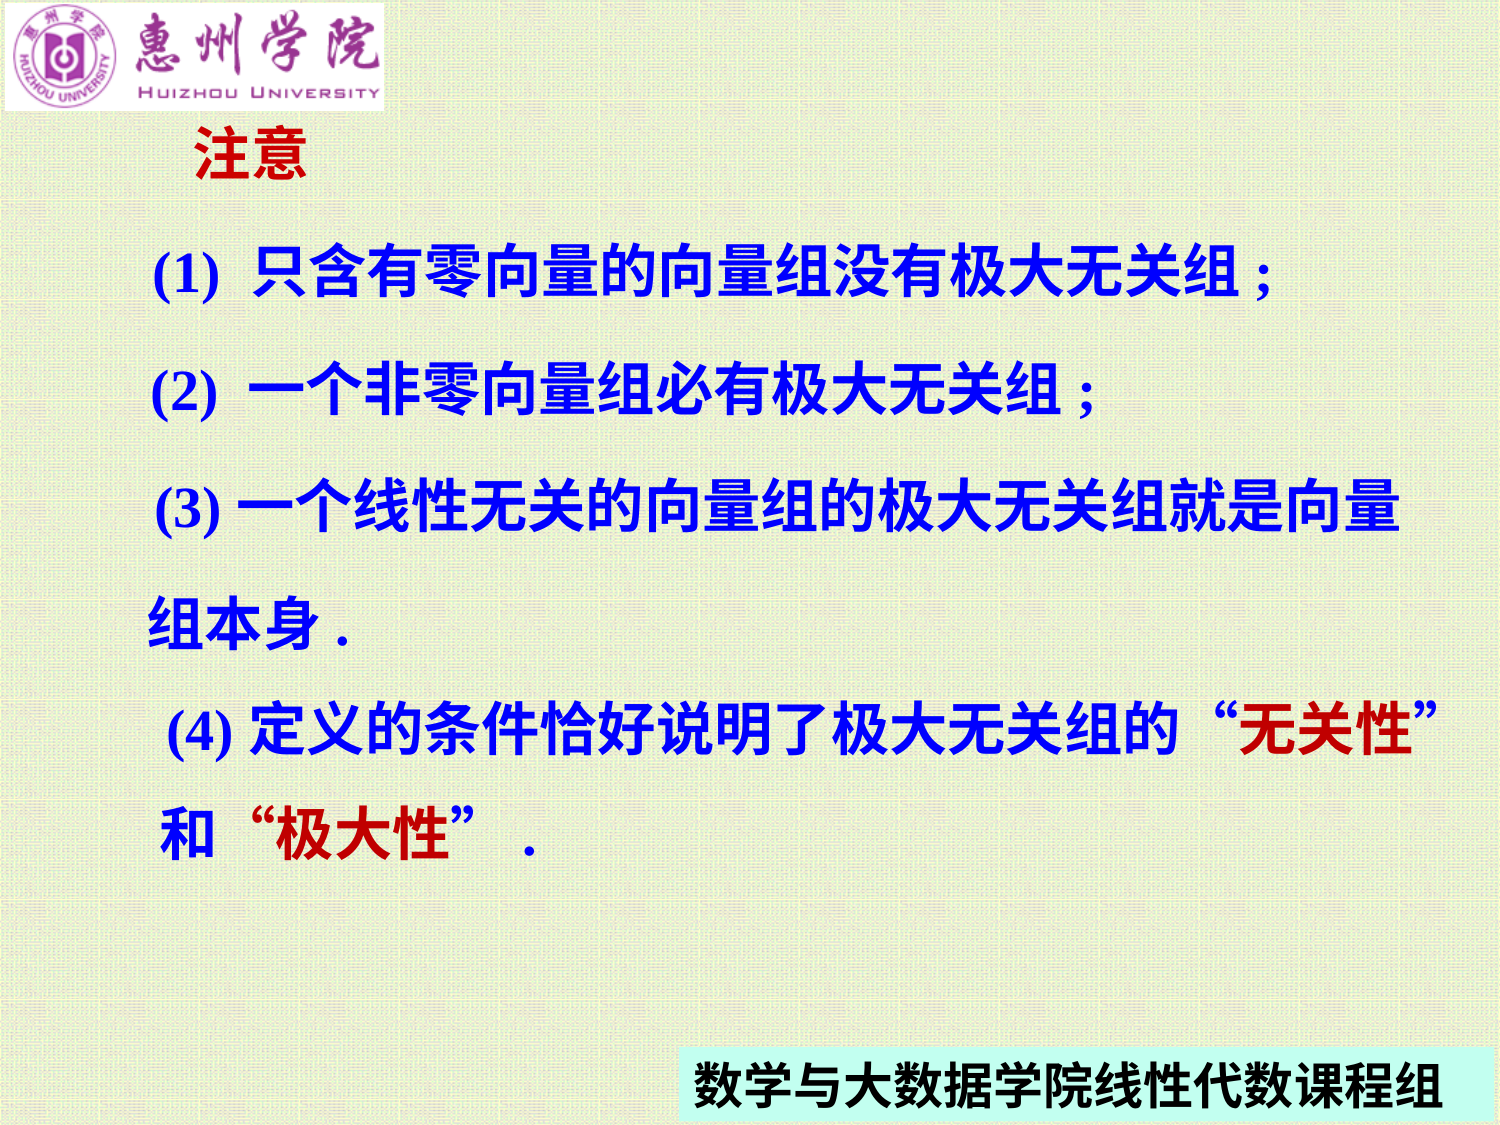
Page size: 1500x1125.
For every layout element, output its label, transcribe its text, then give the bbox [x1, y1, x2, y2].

text_box 和“极大性”. [159, 796, 567, 867]
text_box (3)一个线性无关的向量组的极大无关组就是向量 [154, 468, 1428, 539]
text_box (1) 只含有零向量的向量组没有极大无关组; [152, 234, 1303, 305]
text_box 注意 [192, 117, 337, 188]
text_box (4)定义的条件恰好说明了极大无关组的“无关性” [166, 691, 1500, 762]
text_box (2) 一个非零向量组必有极大无关组; [150, 351, 1126, 422]
picture [0, 0, 1500, 1125]
text_box 组本身. [146, 586, 379, 657]
